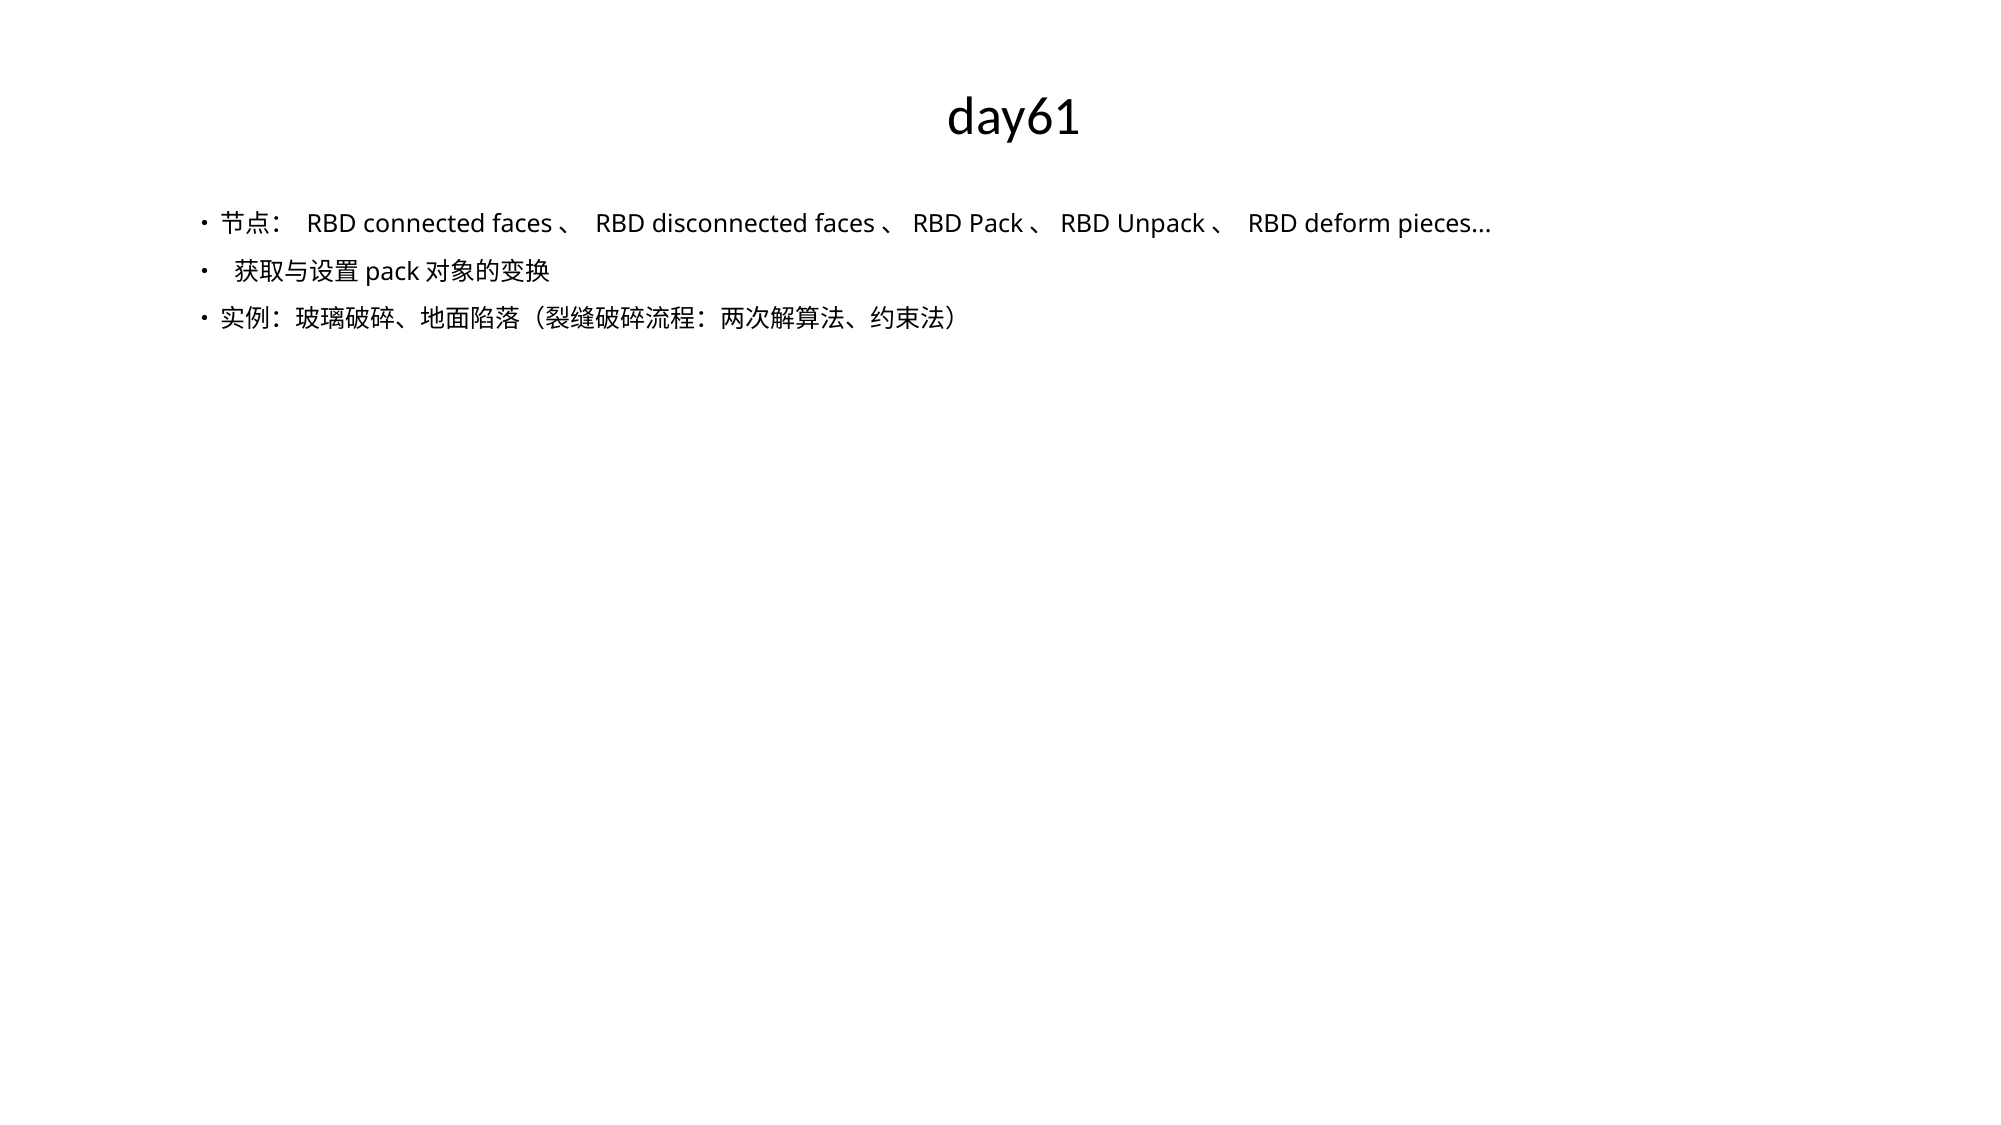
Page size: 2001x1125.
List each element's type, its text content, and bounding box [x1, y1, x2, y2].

subtitle • 节点： RBD connected faces、 RBD disconnected faces、RBD Pack、RBD Unpack、 RBD deform pieces... • 获取与设置pack对象的变换 • 实例：玻璃破碎、地面陷落（裂缝破碎流程：两次解算法、约束法） [176, 203, 1815, 903]
title day61 [543, 41, 1486, 154]
